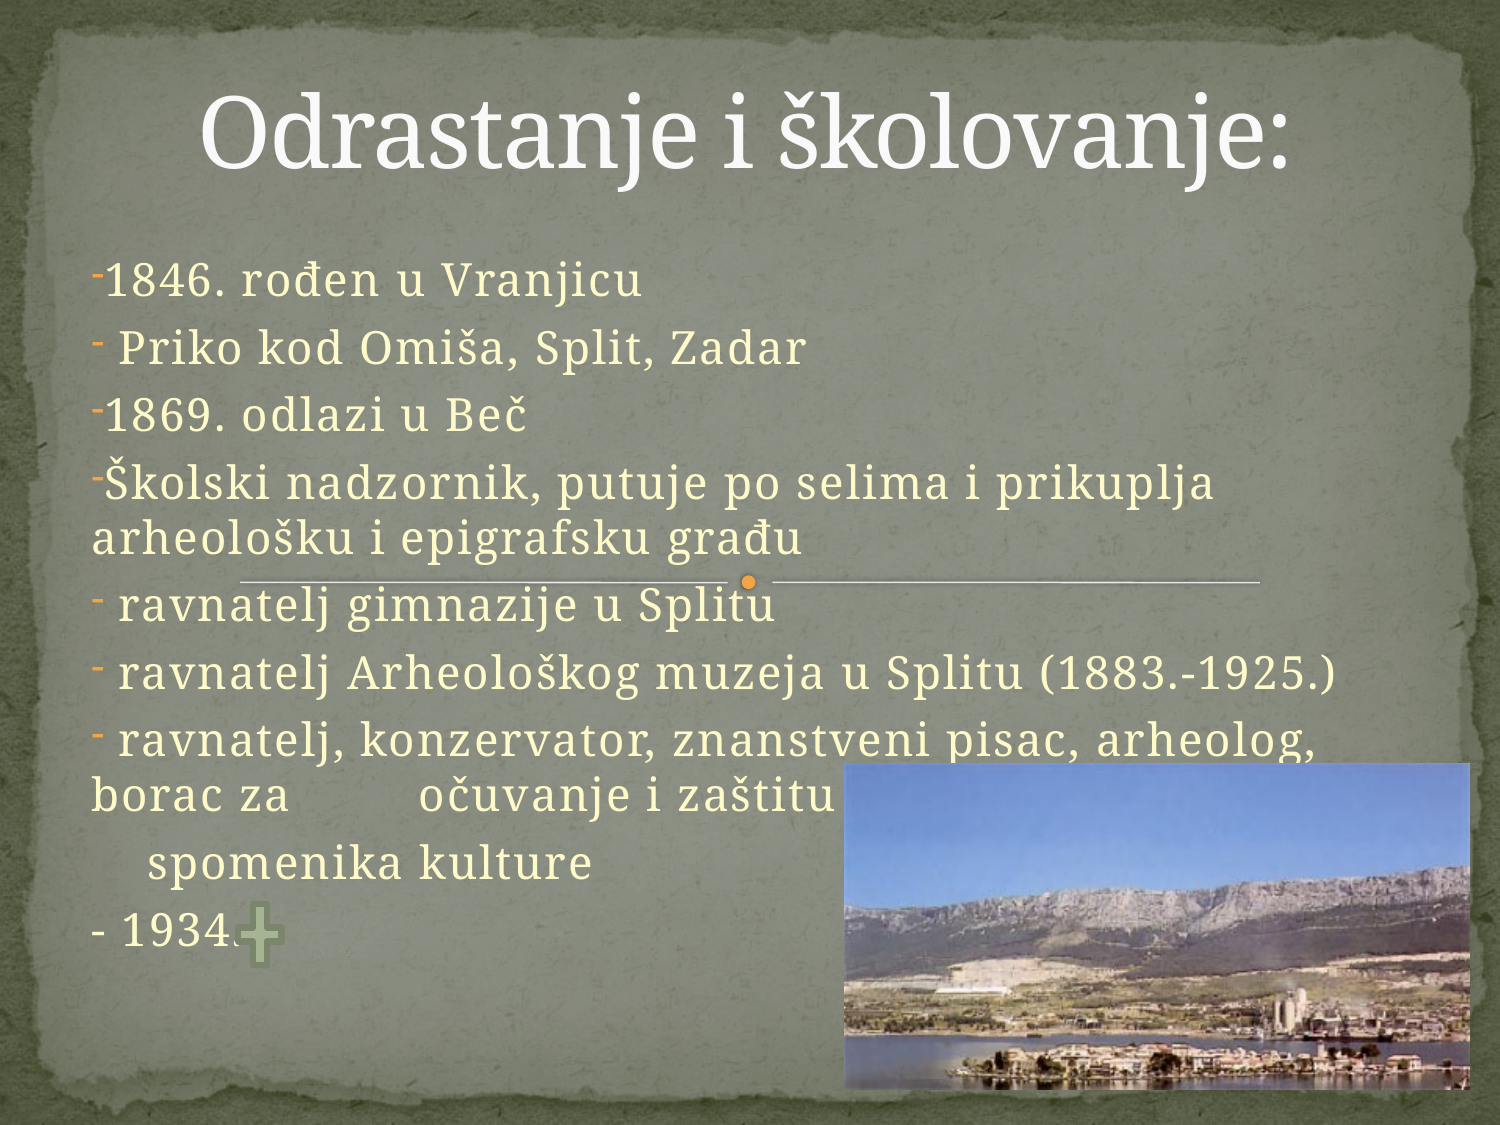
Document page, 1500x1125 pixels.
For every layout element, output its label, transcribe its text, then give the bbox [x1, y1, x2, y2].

picture [844, 763, 1470, 1090]
subtitle 1846. rođen u Vranjicu Priko kod Omiša, Split, Zadar 1869. odlazi u Beč Školski nadzornik, putuje po selima i prikuplja arheološku i epigrafsku građu ravnatelj gimnazije u Splitu ravnatelj Arheološkog muzeja u Splitu (1883.-1925.) ravnatelj, konzervator, znanstveni pisac, arheolog, borac za očuvanje i zaštitu spomenika kulture - 1934. [76, 243, 1440, 1047]
title Odrastanje i školovanje: [76, 54, 1440, 197]
text_box [235, 901, 285, 968]
